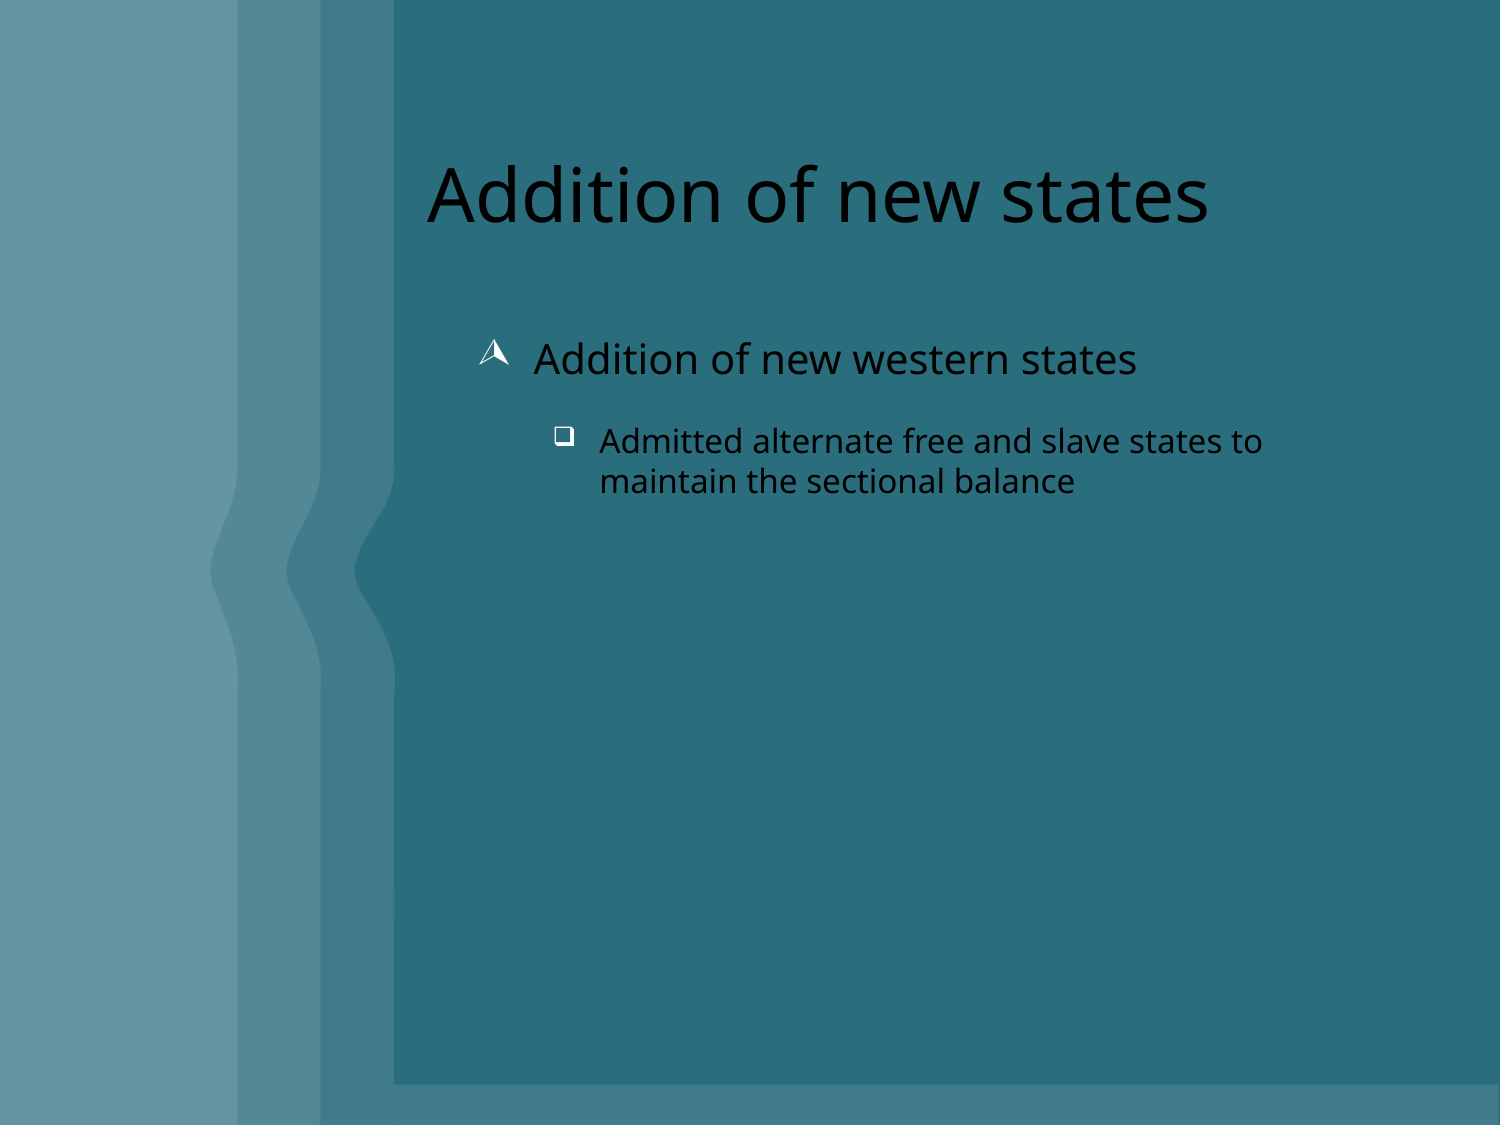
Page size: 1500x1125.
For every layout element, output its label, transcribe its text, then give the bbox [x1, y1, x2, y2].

title Addition of new states [412, 57, 1425, 246]
picture [0, 0, 1500, 1125]
list Addition of new western states Admitted alternate free and slave states to maintain the sectional balance [462, 324, 1425, 1000]
